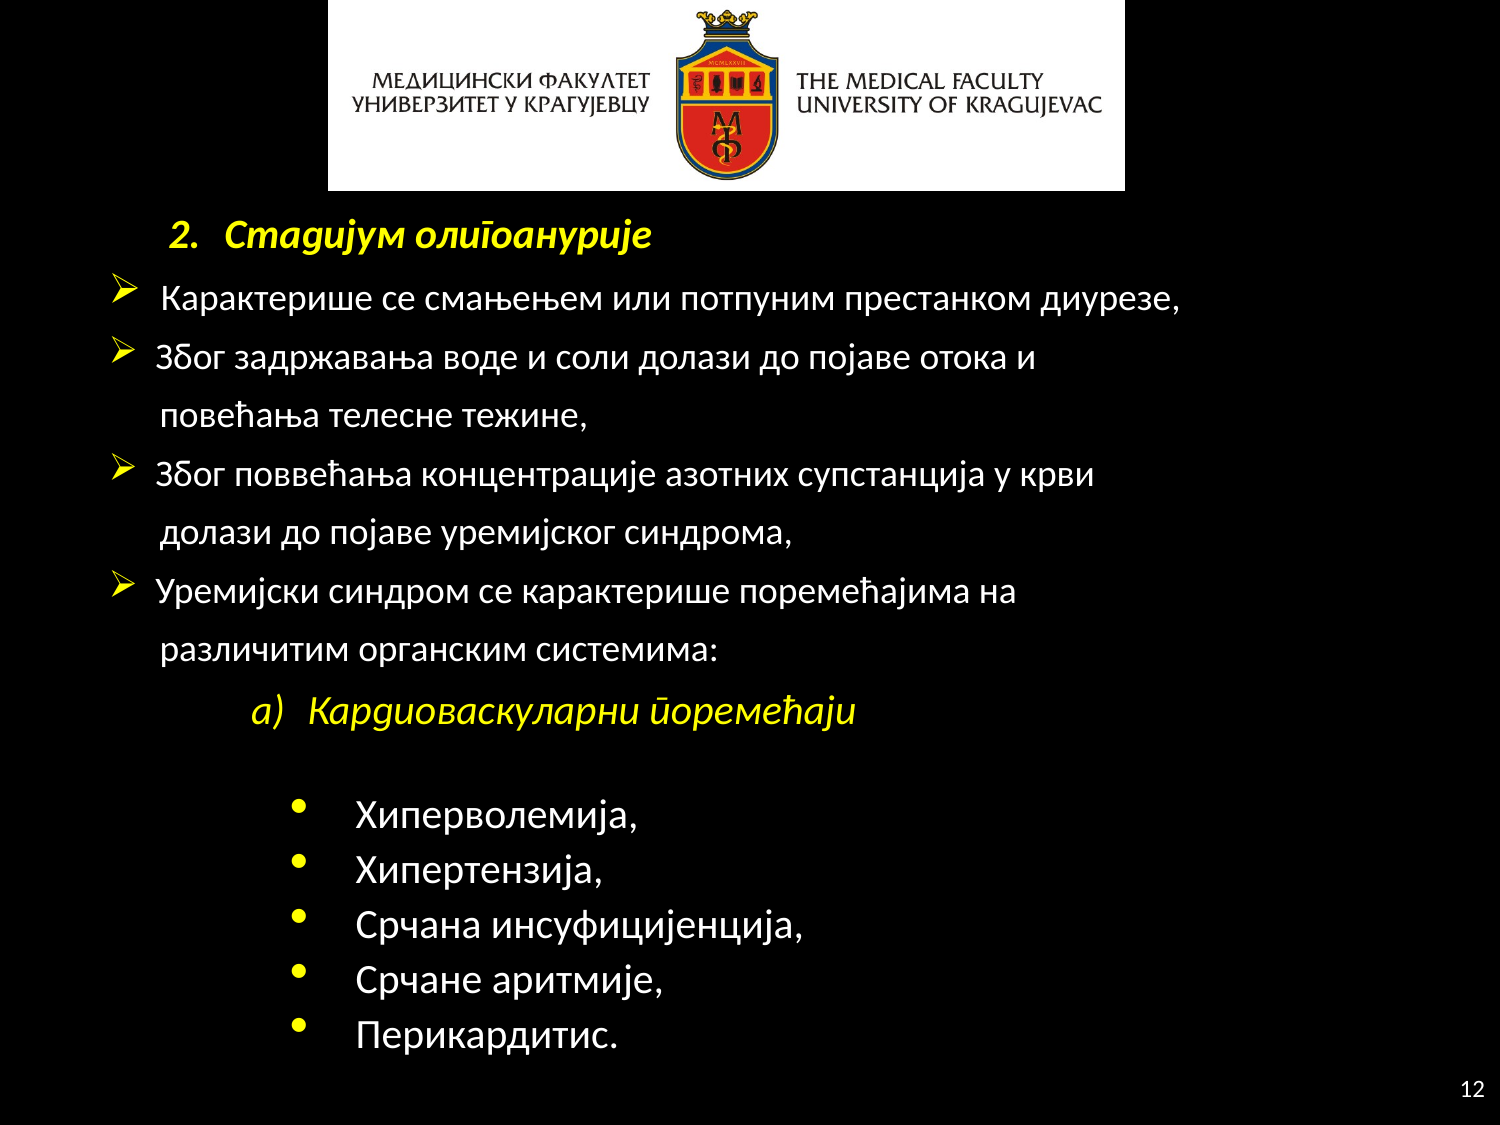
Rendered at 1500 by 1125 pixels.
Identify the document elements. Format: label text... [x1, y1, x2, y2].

text_box Хиперволемија, Хипертензија, Срчана инсуфицијенција, Срчане аритмије, Перикардитис. [275, 774, 916, 1065]
picture [328, 0, 1125, 191]
text_box Карактерише се смањењем или потпуним престанком диурезе, Због задржавања воде и соли долази до појаве отока и повећања телесне тежине, Због поввећања концентрације азотних супстанција у крви долази до појаве уремијског синдрома, Уремијски синдром се карактерише поремећајима на различитим органским системима: [93, 246, 1500, 677]
text_box Кардиоваскуларни поремећаји [236, 675, 873, 740]
text_box Стадијум олигоанурије [153, 199, 668, 246]
slide_number 12 [1187, 1050, 1500, 1125]
